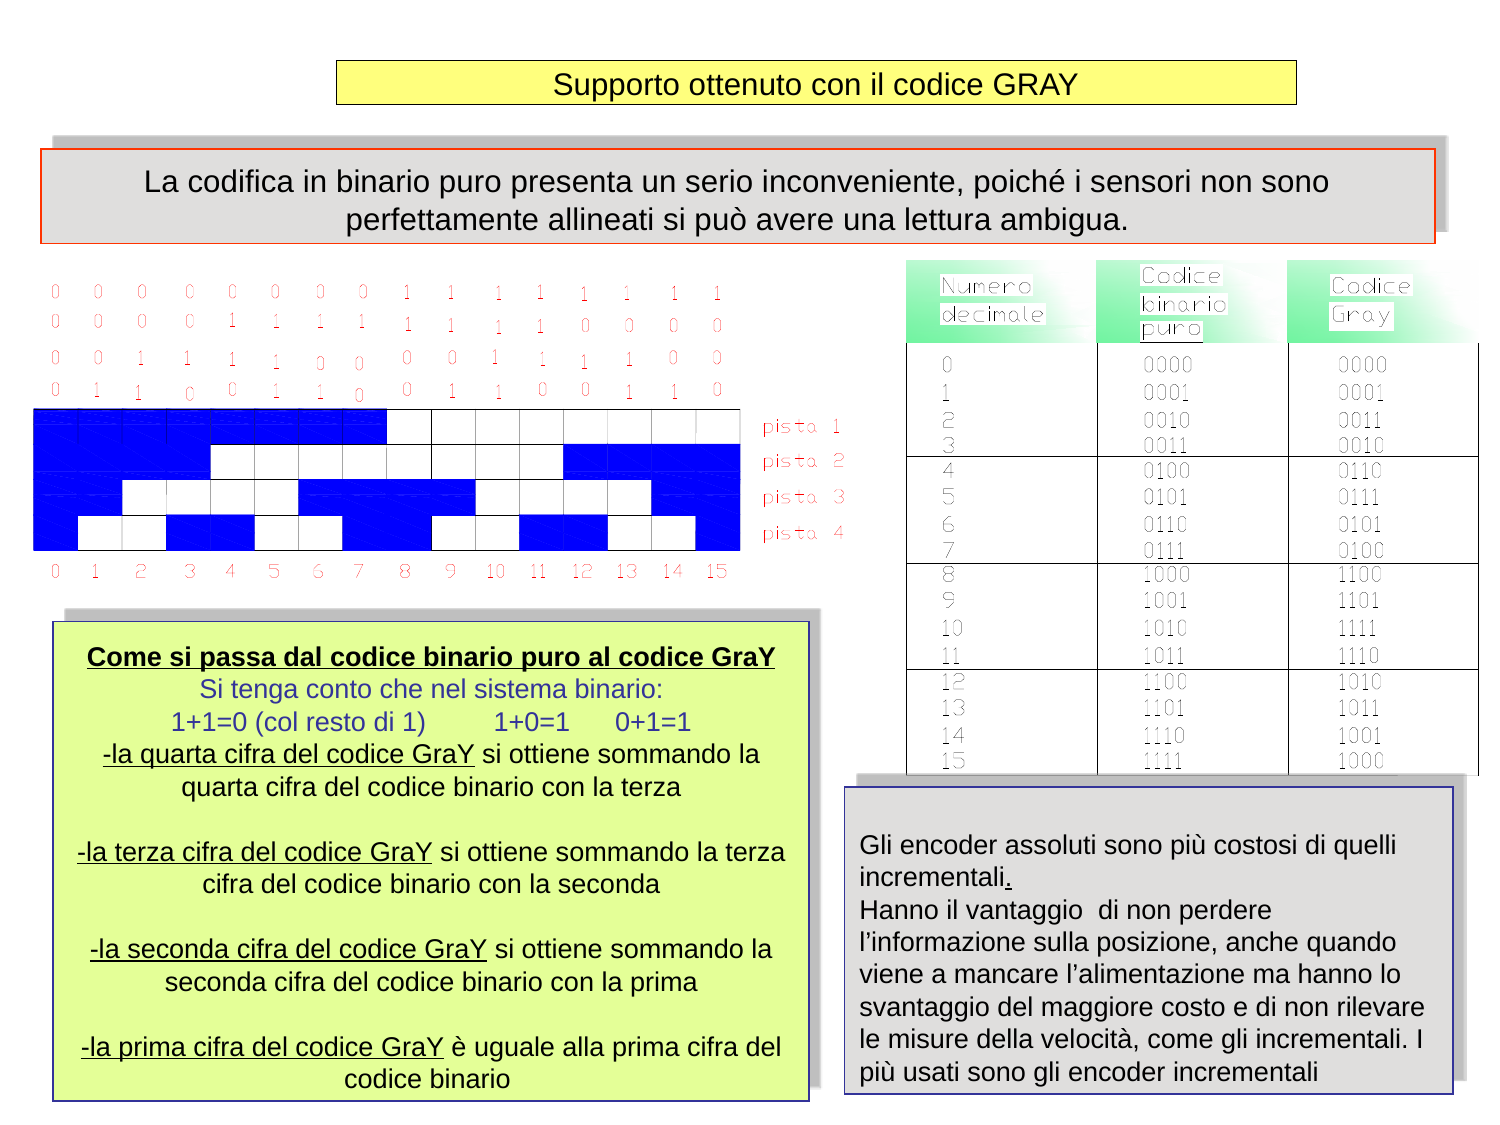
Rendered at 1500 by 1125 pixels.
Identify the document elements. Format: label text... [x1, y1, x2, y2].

title Supporto ottenuto con il codice GRAY [336, 60, 1297, 105]
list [873, 255, 1500, 781]
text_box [0, 90, 897, 877]
text_box Come si passa dal codice binario puro al codice GraY Si tenga conto che nel sistema binario: 1+1=0 (col resto di 1) 1+0=1 0+1=1 -la quarta cifra del codice GraY si ottiene sommando la quarta cifra del codice binario con la terza -la terza cifra del codice GraY si ottiene sommando la terza cifra del codice binario con la seconda -la seconda cifra del codice GraY si ottiene sommando la seconda cifra del codice binario con la prima -la prima cifra del codice GraY è uguale alla prima cifra del codice binario [53, 877, 810, 1102]
text_box Gli encoder assoluti sono più costosi di quelli incrementali. Hanno il vantaggio di non perdere l’informazione sulla posizione, anche quando viene a mancare l’alimentazione ma hanno lo svantaggio del maggiore costo e di non rilevare le misure della velocità, come gli incrementali. I più usati sono gli encoder incrementali [844, 786, 1453, 1095]
text_box La codifica in binario puro presenta un serio inconveniente, poiché i sensori non sono perfettamente allineati si può avere una lettura ambigua. [897, 148, 1436, 244]
